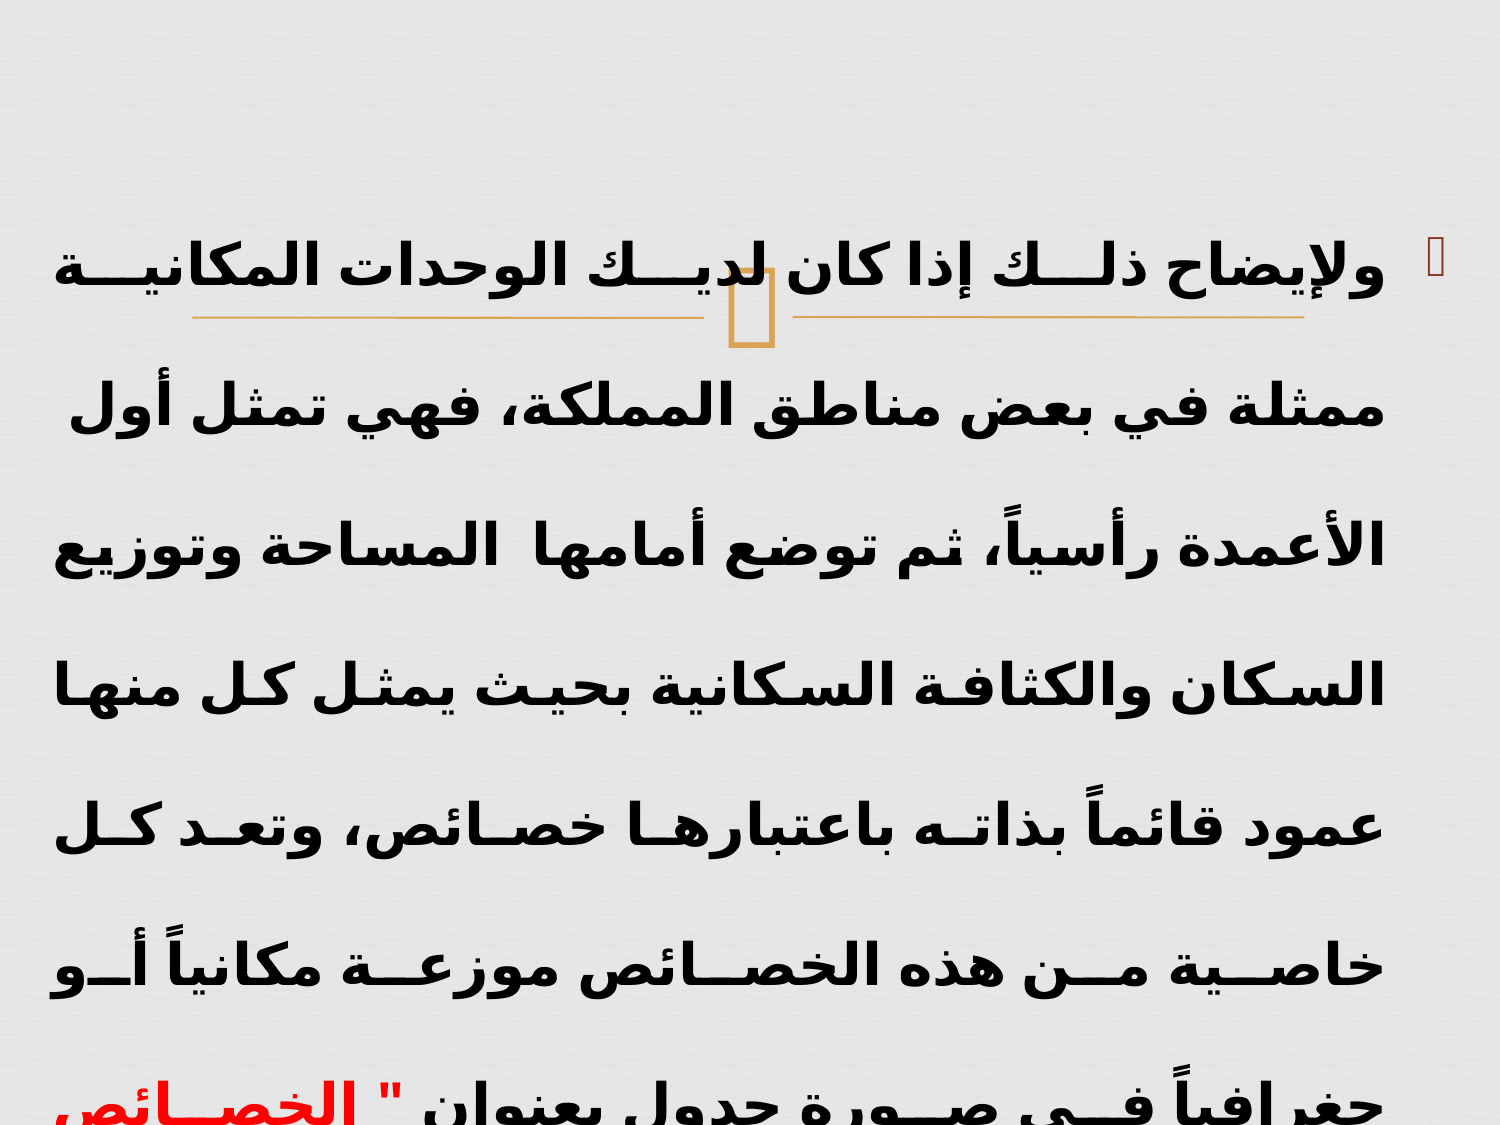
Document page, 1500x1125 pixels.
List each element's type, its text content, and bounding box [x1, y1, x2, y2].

list ولإيضاح ذلك إذا كان لديك الوحدات المكانية ممثلة في بعض مناطق المملكة، فهي تمثل أول الأعمدة رأسياً، ثم توضع أمامها المساحة وتوزيع السكان والكثافة السكانية بحيث يمثل كل منها عمود قائماً بذاته باعتبارها خصائص، وتعد كل خاصية من هذه الخصائص موزعة مكانياً أو جغرافياً في صورة جدول بعنوان " الخصائص السكانية في مناطق المملكة العربية السعودية عام 2010". [37, 149, 1463, 1075]
